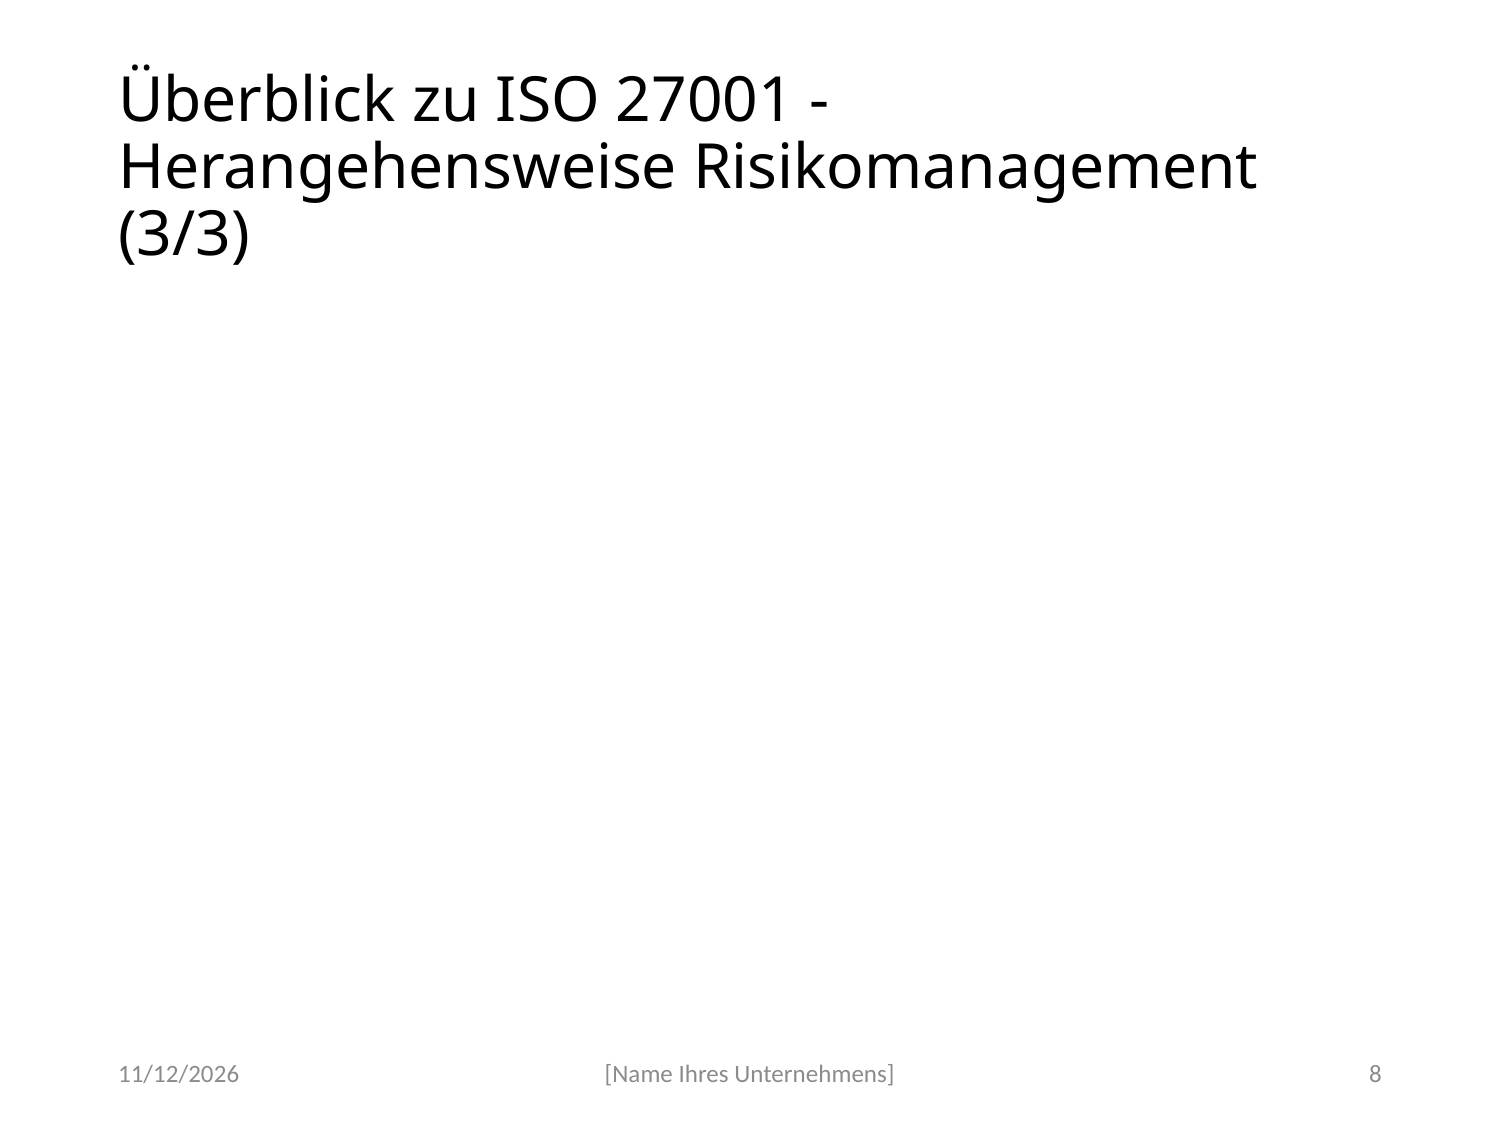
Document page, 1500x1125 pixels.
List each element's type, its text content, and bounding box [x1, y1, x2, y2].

title Überblick zu ISO 27001 - Herangehensweise Risikomanagement (3/3) [103, 59, 1397, 278]
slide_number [103, 1042, 441, 1103]
slide_number 8 [1059, 1042, 1397, 1103]
footer [Name Ihres Unternehmens] [496, 1042, 1004, 1103]
